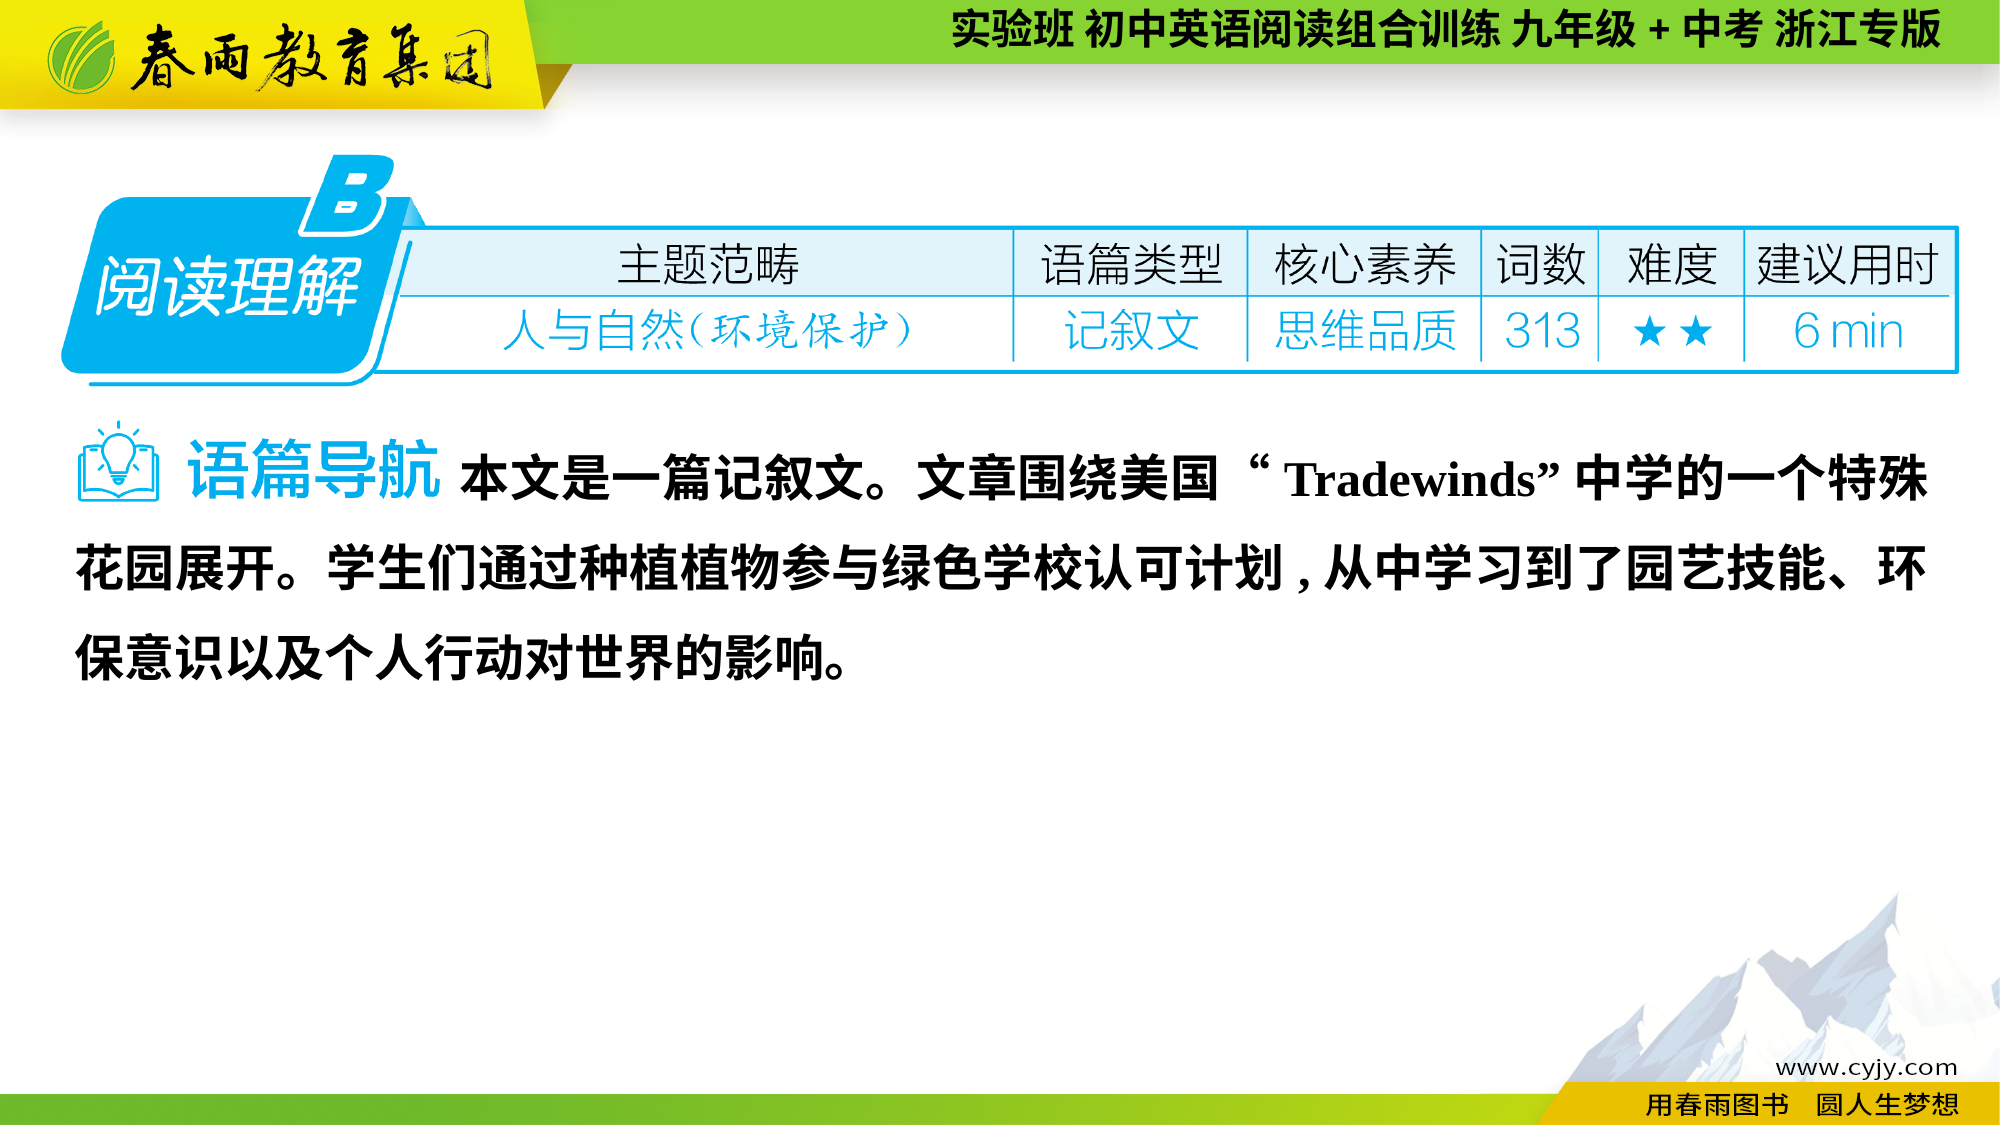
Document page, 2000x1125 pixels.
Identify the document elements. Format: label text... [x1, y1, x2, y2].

list 本文是一篇记叙文。文章围绕美国“Tradewinds”中学的一个特殊花园展开。学生们通过种植植物参与绿色学校认可计划,从中学习到了园艺技能、环保意识以及个人行动对世界的影响。 [59, 408, 1944, 686]
picture [0, 0, 2000, 1125]
